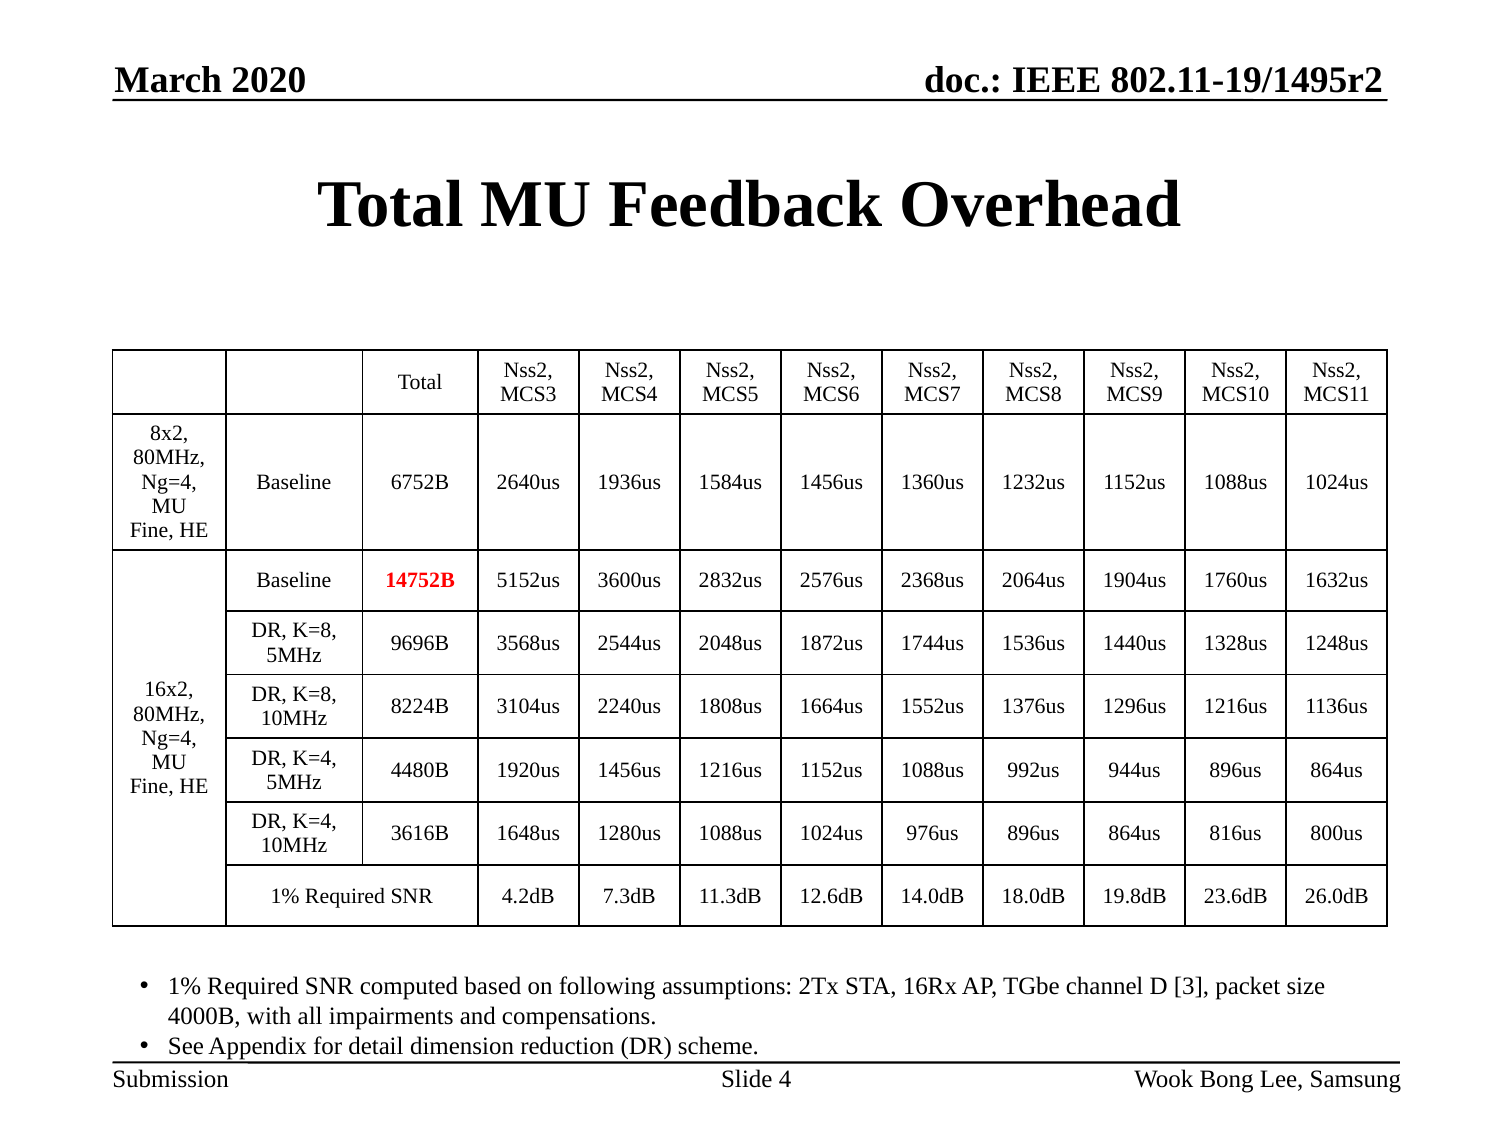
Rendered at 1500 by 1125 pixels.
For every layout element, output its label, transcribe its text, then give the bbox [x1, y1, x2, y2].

table_cell 1904us [1085, 551, 1184, 610]
table_cell 976us [883, 803, 982, 864]
table_cell 896us [1186, 739, 1285, 801]
table_cell 3616B [363, 803, 477, 864]
table_cell 944us [1085, 739, 1184, 801]
table_cell 1088us [883, 739, 982, 801]
table_cell 2240us [580, 675, 679, 737]
table_cell 1152us [782, 739, 881, 801]
table_cell 12.6dB [782, 866, 881, 925]
table_cell 2064us [984, 551, 1083, 610]
table_cell 1216us [1186, 675, 1285, 737]
table_cell 2048us [681, 612, 780, 674]
table_cell 1136us [1287, 675, 1386, 737]
table_header [113, 351, 225, 413]
table_cell 1280us [580, 803, 679, 864]
table_cell 1% Required SNR [227, 866, 477, 925]
slide_number Slide 4 [712, 1068, 800, 1093]
table_header Nss2, MCS4 [580, 351, 679, 413]
footer Wook Bong Lee, Samsung [1130, 1061, 1402, 1093]
table_cell 1440us [1085, 612, 1184, 674]
table_cell 1744us [883, 612, 982, 674]
table_header Total [363, 351, 477, 413]
table_cell 3600us [580, 551, 679, 610]
table_cell 7.3dB [580, 866, 679, 925]
table_cell 3568us [479, 612, 578, 674]
table_cell 1088us [681, 803, 780, 864]
table_header [227, 351, 362, 413]
table_cell 1536us [984, 612, 1083, 674]
table_cell Baseline [227, 415, 362, 549]
table_cell 8224B [363, 675, 477, 737]
table_cell 1664us [782, 675, 881, 737]
table_cell 992us [984, 739, 1083, 801]
table_cell 6752B [363, 415, 477, 549]
table_cell 1632us [1287, 551, 1386, 610]
table_cell 11.3dB [681, 866, 780, 925]
table_cell 1024us [782, 803, 881, 864]
title Total MU Feedback Overhead [112, 112, 1388, 288]
table_header Nss2, MCS6 [782, 351, 881, 413]
table_cell DR, K=4, 10MHz [227, 803, 362, 864]
table_cell 1328us [1186, 612, 1285, 674]
table_cell 1456us [580, 739, 679, 801]
table_cell DR, K=8, 5MHz [227, 612, 362, 674]
table_cell 2544us [580, 612, 679, 674]
table_cell 3104us [479, 675, 578, 737]
table_cell 1456us [782, 415, 881, 549]
table_header Nss2, MCS11 [1287, 351, 1386, 413]
table_cell 23.6dB [1186, 866, 1285, 925]
table_cell 16x2, 80MHz, Ng=4, MU Fine, HE [113, 551, 225, 925]
table_cell 1760us [1186, 551, 1285, 610]
table_cell 26.0dB [1287, 866, 1386, 925]
table_cell 1376us [984, 675, 1083, 737]
table_cell 14752B [363, 551, 477, 610]
table_cell 1216us [681, 739, 780, 801]
table_cell 1584us [681, 415, 780, 549]
table_cell 1648us [479, 803, 578, 864]
table_cell Baseline [227, 551, 362, 610]
table_cell 8x2, 80MHz, Ng=4, MU Fine, HE [113, 415, 225, 549]
table_cell 1296us [1085, 675, 1184, 737]
table_cell 1088us [1186, 415, 1285, 549]
table_cell 18.0dB [984, 866, 1083, 925]
table_cell 1360us [883, 415, 982, 549]
table_cell 2576us [782, 551, 881, 610]
table_cell DR, K=8, 10MHz [227, 675, 362, 737]
table_header Nss2, MCS8 [984, 351, 1083, 413]
table_cell 14.0dB [883, 866, 982, 925]
table_cell 1152us [1085, 415, 1184, 549]
table_cell 2832us [681, 551, 780, 610]
table_header Nss2, MCS5 [681, 351, 780, 413]
table_cell 1248us [1287, 612, 1386, 674]
table_cell 9696B [363, 612, 477, 674]
table_cell 1232us [984, 415, 1083, 549]
table_cell 896us [984, 803, 1083, 864]
text_box 1% Required SNR computed based on following assumptions: 2Tx STA, 16Rx AP, TGbe channel D [3], packet size 4000B, with all impairments and compensations. See Appendix for detail dimension reduction (DR) scheme. [125, 962, 1375, 1068]
table_cell 800us [1287, 803, 1386, 864]
table_cell 1552us [883, 675, 982, 737]
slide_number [114, 54, 309, 101]
table_cell 1024us [1287, 415, 1386, 549]
table_header Nss2, MCS3 [479, 351, 578, 413]
table_cell 19.8dB [1085, 866, 1184, 925]
table_cell 4480B [363, 739, 477, 801]
table_cell 2368us [883, 551, 982, 610]
table_cell 1936us [580, 415, 679, 549]
table_header Nss2, MCS7 [883, 351, 982, 413]
table_cell 1920us [479, 739, 578, 801]
table_cell DR, K=4, 5MHz [227, 739, 362, 801]
table_cell 816us [1186, 803, 1285, 864]
table_cell 864us [1085, 803, 1184, 864]
table_cell 864us [1287, 739, 1386, 801]
table_cell 4.2dB [479, 866, 578, 925]
table_cell 1808us [681, 675, 780, 737]
table_cell 1872us [782, 612, 881, 674]
table_cell 2640us [479, 415, 578, 549]
table_header Nss2, MCS10 [1186, 351, 1285, 413]
table_header Nss2, MCS9 [1085, 351, 1184, 413]
table_cell 5152us [479, 551, 578, 610]
